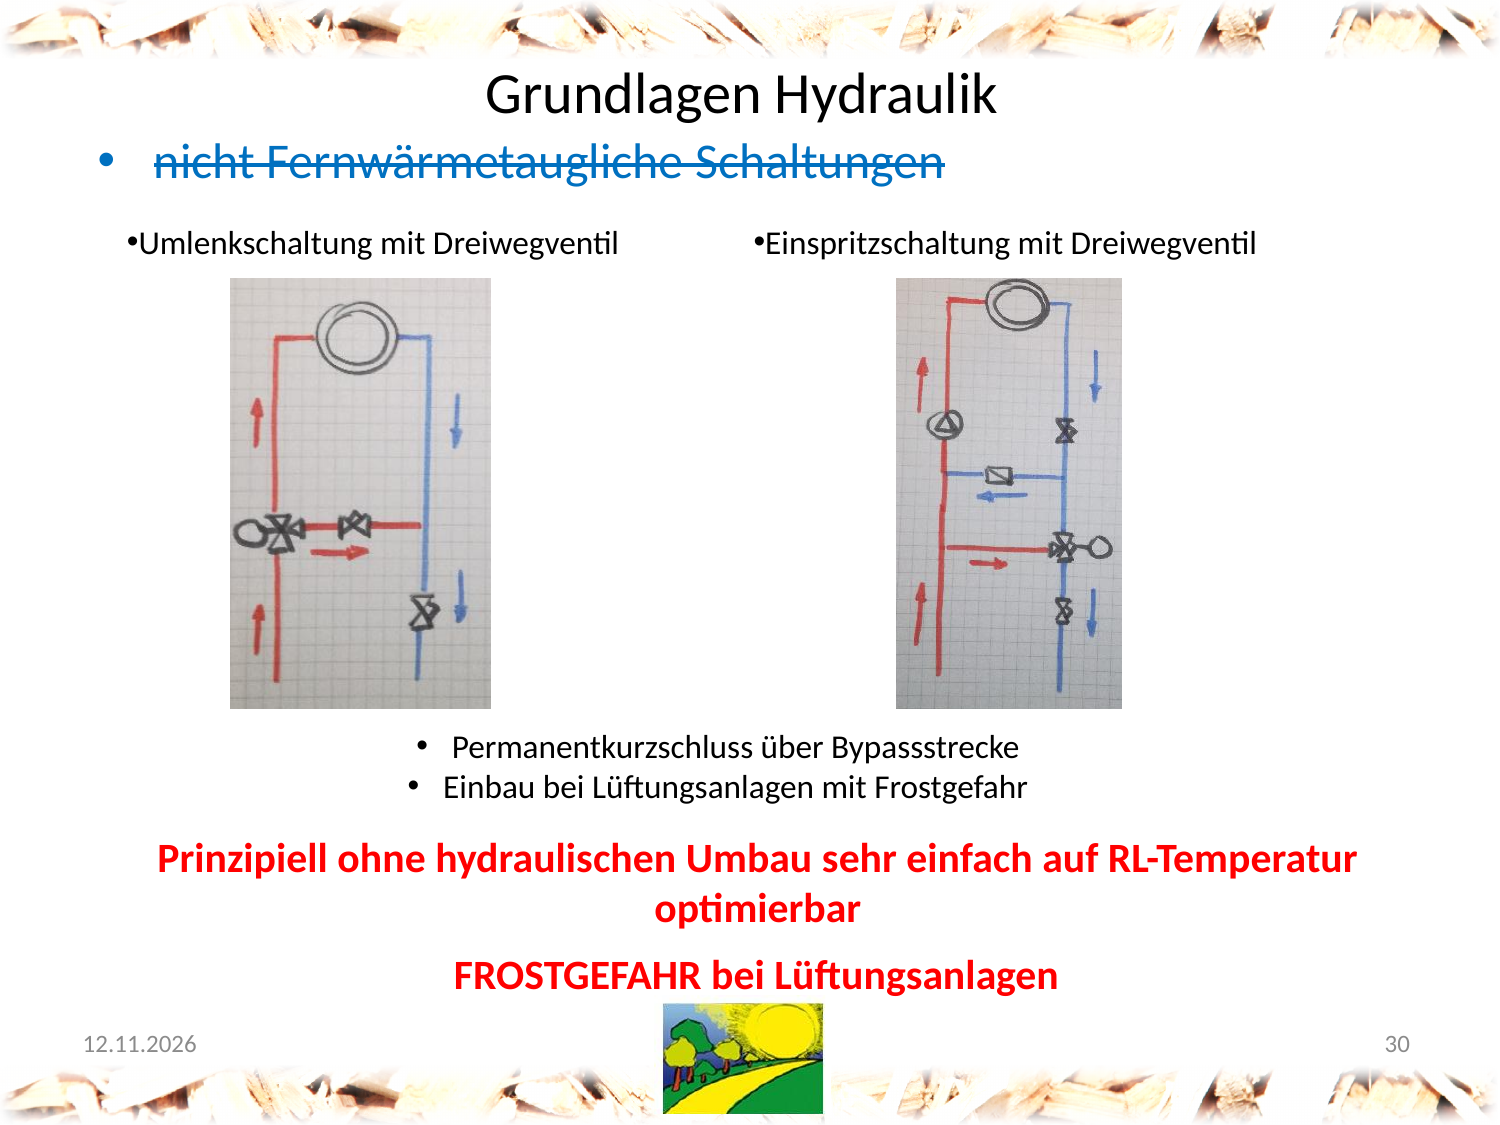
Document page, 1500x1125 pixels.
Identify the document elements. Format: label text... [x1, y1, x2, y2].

slide_number 30 [1074, 1024, 1425, 1073]
text_box Einspritzschaltung mit Dreiwegventil [738, 214, 1294, 269]
text_box nicht Fernwärmetaugliche Schaltungen [82, 121, 1433, 205]
text_box Prinzipiell ohne hydraulischen Umbau sehr einfach auf RL-Temperatur optimierbar [82, 823, 1433, 907]
picture [896, 278, 1122, 709]
picture [229, 278, 492, 709]
picture [31, 1024, 1466, 1114]
text_box Umlenkschaltung mit Dreiwegventil [112, 214, 668, 269]
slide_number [67, 1012, 418, 1073]
text_box FROSTGEFAHR bei Lüftungsanlagen [81, 940, 1432, 1024]
text_box Permanentkurzschluss über Bypassstrecke Einbau bei Lüftungsanlagen mit Frostgefahr [210, 718, 1250, 813]
text_box Grundlagen Hydraulik [66, 48, 1417, 155]
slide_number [26, 23, 1476, 36]
